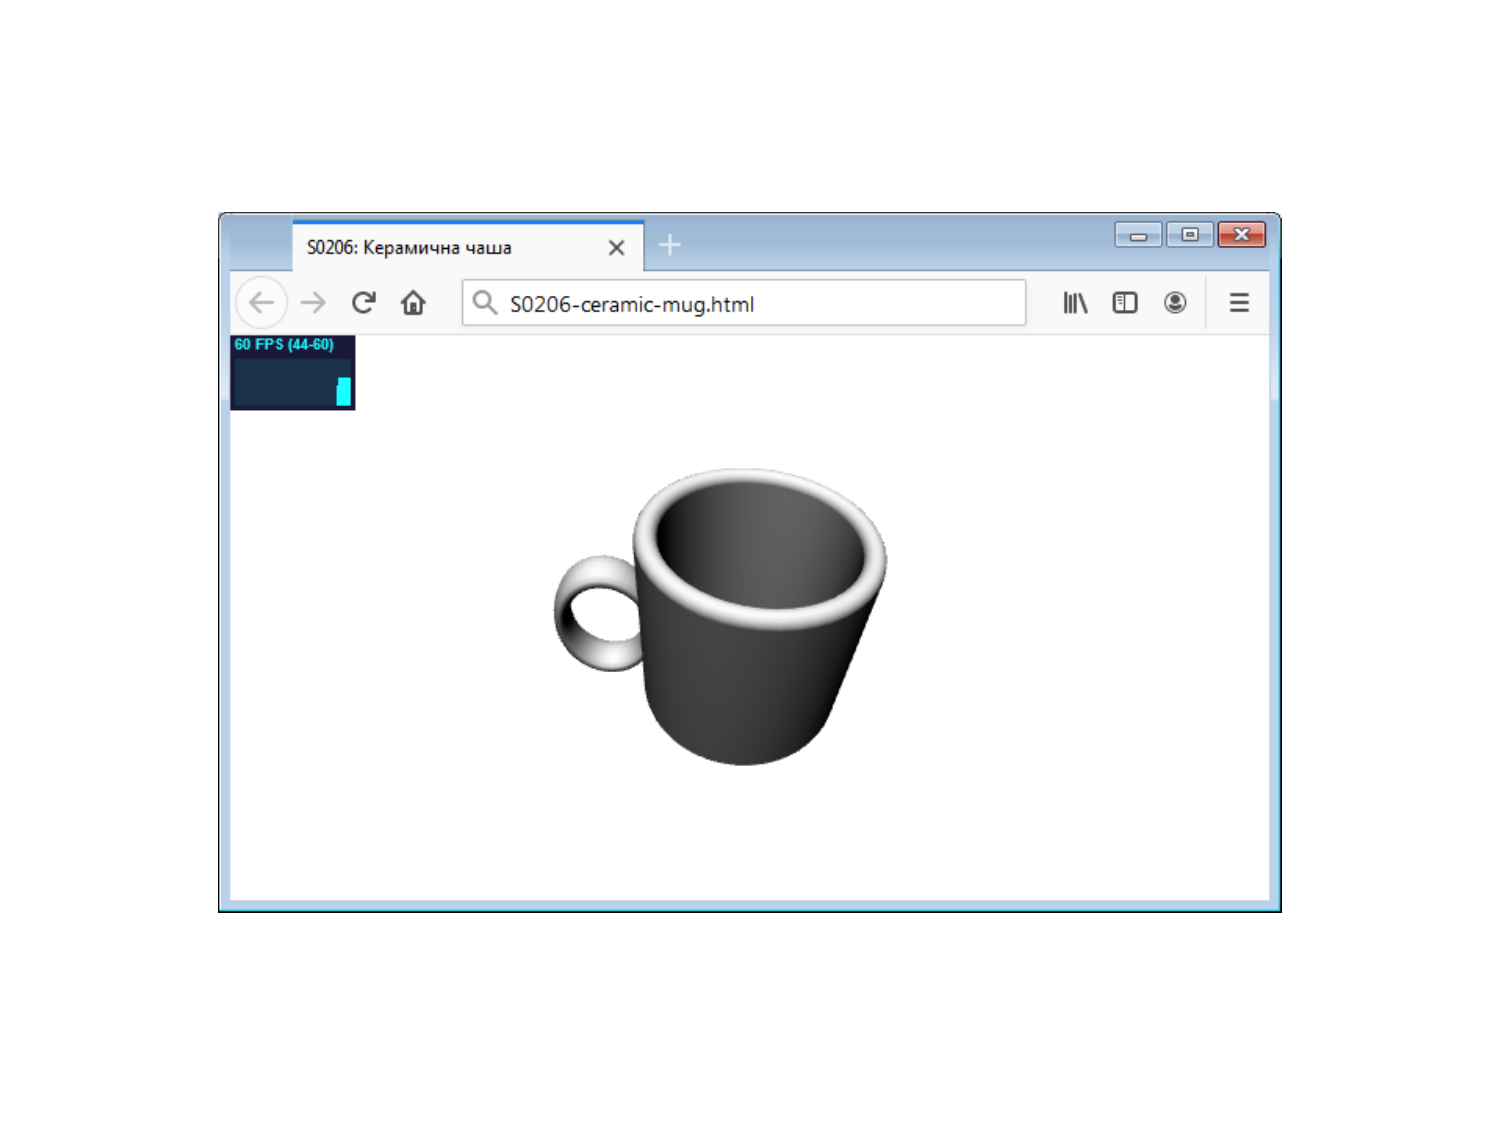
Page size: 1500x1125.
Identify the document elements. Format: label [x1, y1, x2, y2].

picture [218, 212, 1282, 913]
